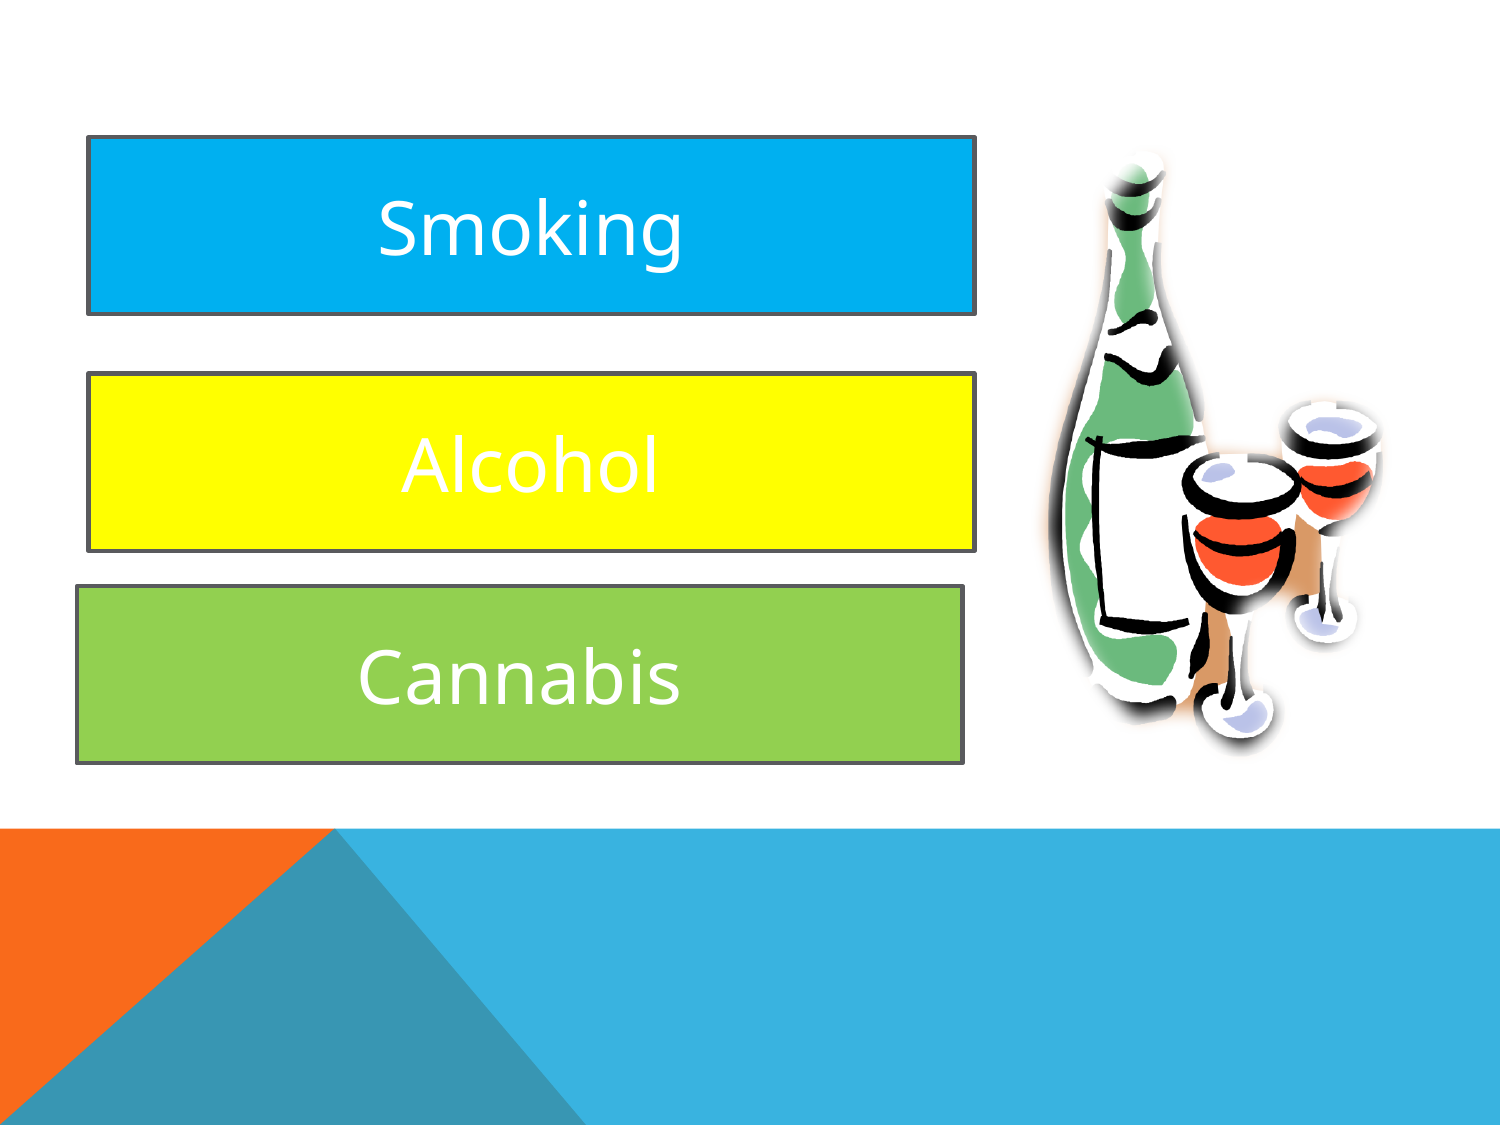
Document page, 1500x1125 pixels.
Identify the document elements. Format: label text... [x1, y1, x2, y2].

picture [1021, 113, 1400, 779]
text_box Alcohol [86, 371, 977, 553]
text_box Cannabis [75, 584, 965, 765]
text_box Smoking [86, 135, 977, 316]
